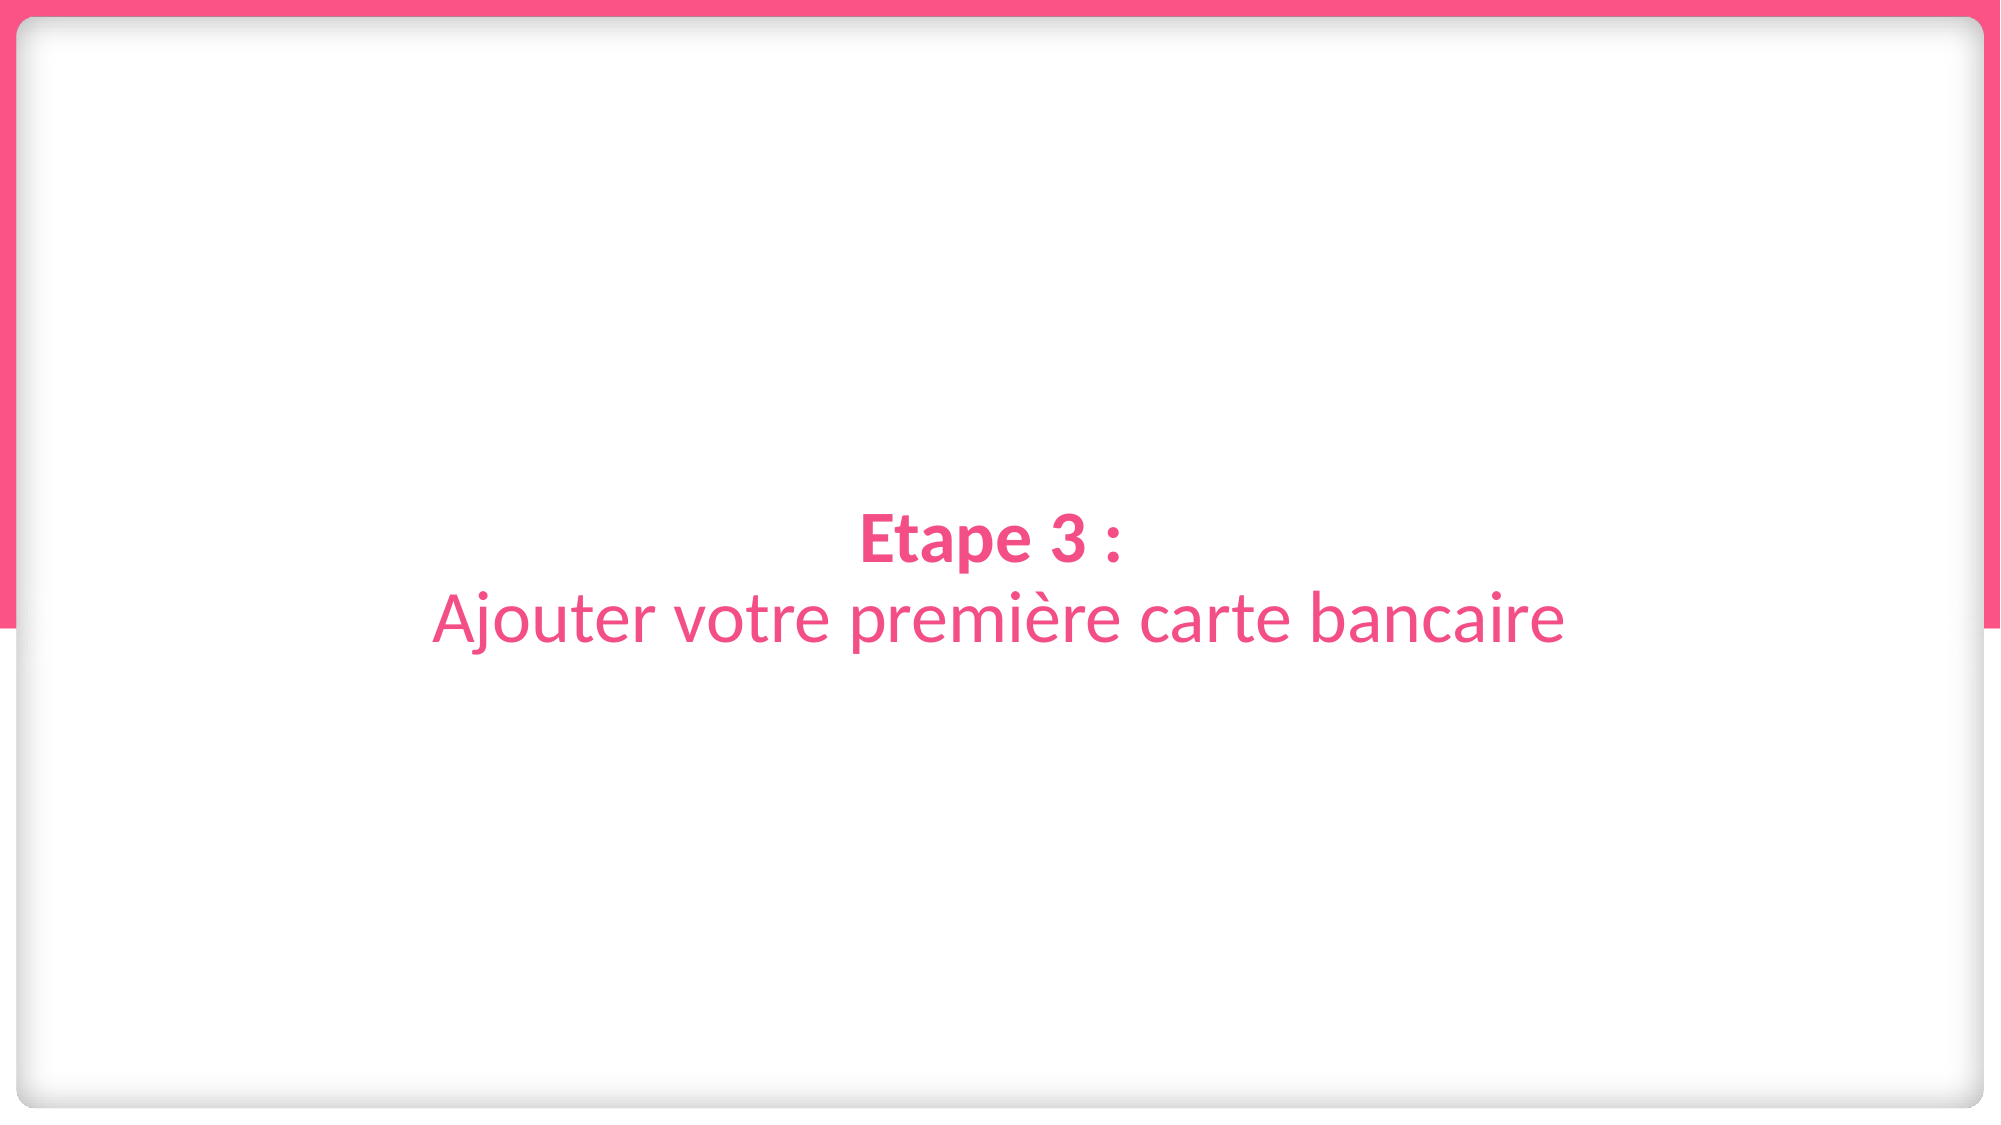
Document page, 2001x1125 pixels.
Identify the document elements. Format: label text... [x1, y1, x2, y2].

picture [0, 0, 2000, 1125]
title Etape 3 : Ajouter votre première carte bancaire [137, 488, 1863, 921]
